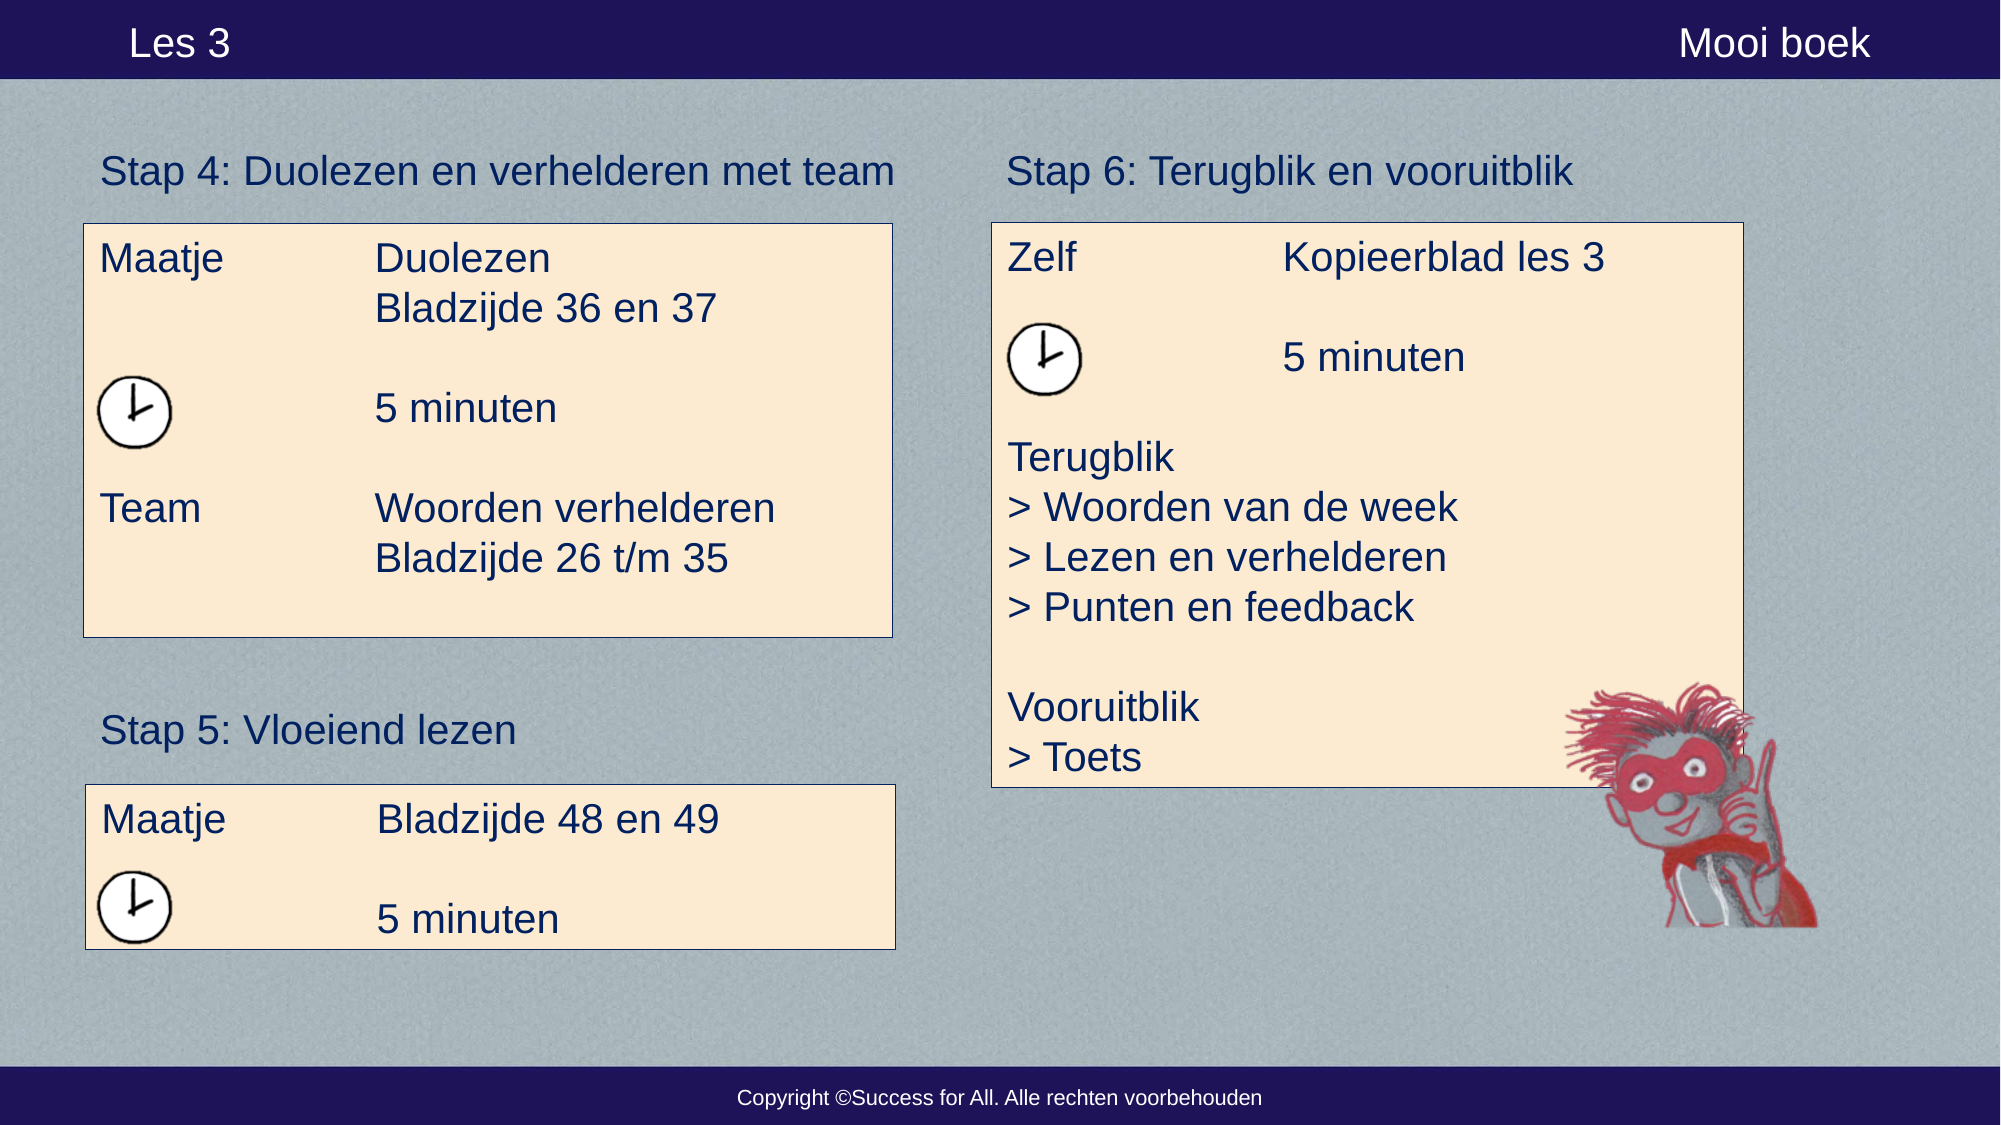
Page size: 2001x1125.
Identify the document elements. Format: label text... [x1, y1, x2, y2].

text_box Stap 6: Terugblik en vooruitblik [991, 136, 1784, 202]
text_box Copyright ©Success for All. Alle rechten voorbehouden [0, 1076, 2000, 1125]
text_box Maatje Bladzijde 48 en 49 5 minuten [85, 784, 896, 950]
text_box Stap 5: Vloeiend lezen [85, 695, 878, 760]
picture [0, 0, 2001, 1125]
text_box Stap 4: Duolezen en verhelderen met team [85, 136, 928, 202]
text_box Mooi boek [999, 8, 1886, 73]
text_box Zelf Kopieerblad les 3 5 minuten Terugblik > Woorden van de week > Lezen en verhelderen > Punten en feedback Vooruitblik > Toets [991, 222, 1744, 788]
text_box Les 3 [114, 8, 354, 73]
text_box Maatje Duolezen Bladzijde 36 en 37 5 minuten Team Woorden verhelderen Bladzijde 26 t/m 35 [83, 223, 893, 638]
